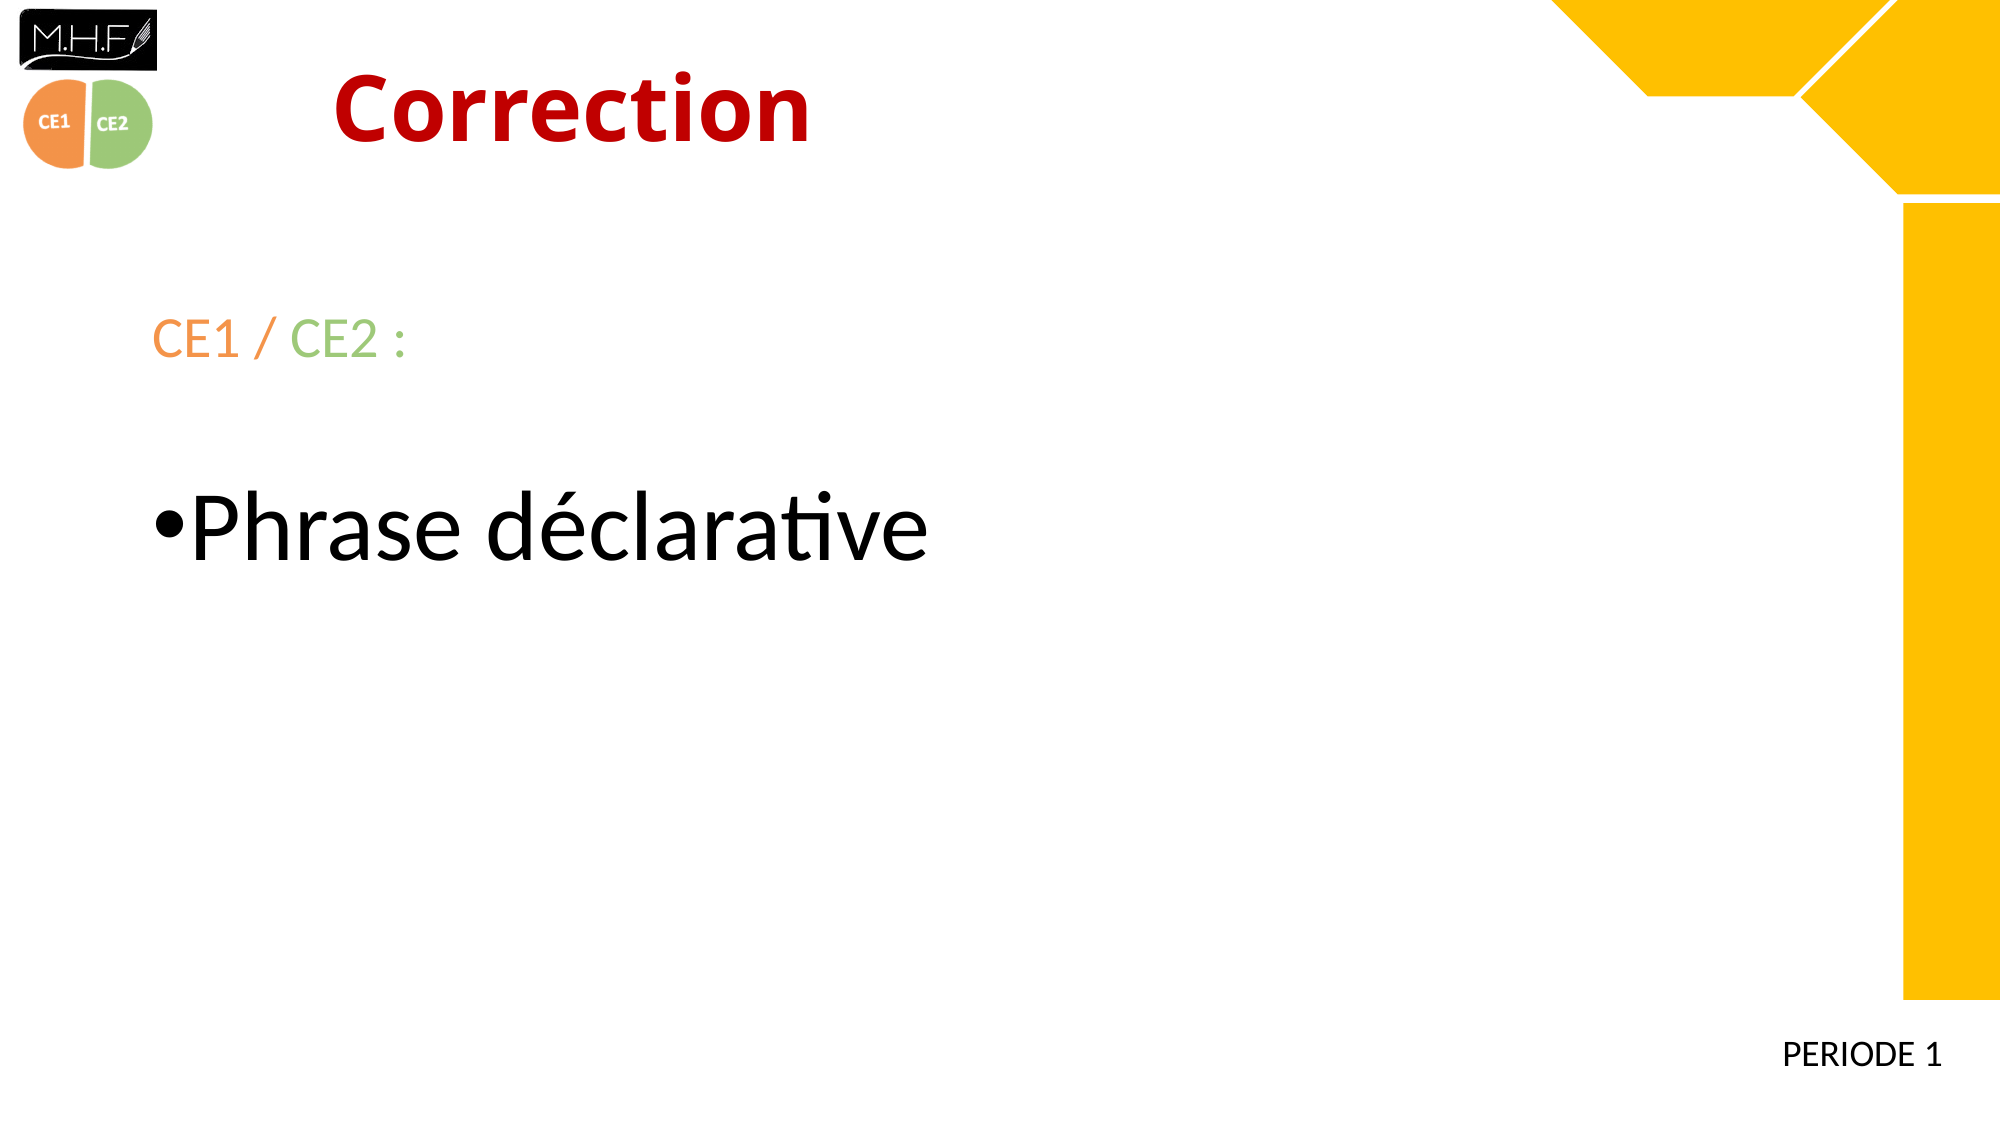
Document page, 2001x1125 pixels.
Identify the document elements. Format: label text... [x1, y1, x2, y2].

text_box [1799, 0, 2000, 196]
text_box [1902, 202, 2000, 1001]
list CE1 / CE2 : Phrase déclarative [137, 299, 1863, 1014]
text_box [1549, 0, 1892, 98]
title Correction [316, 3, 1863, 221]
text_box PERIODE 1 [1362, 1021, 1967, 1125]
picture [1, 7, 177, 207]
